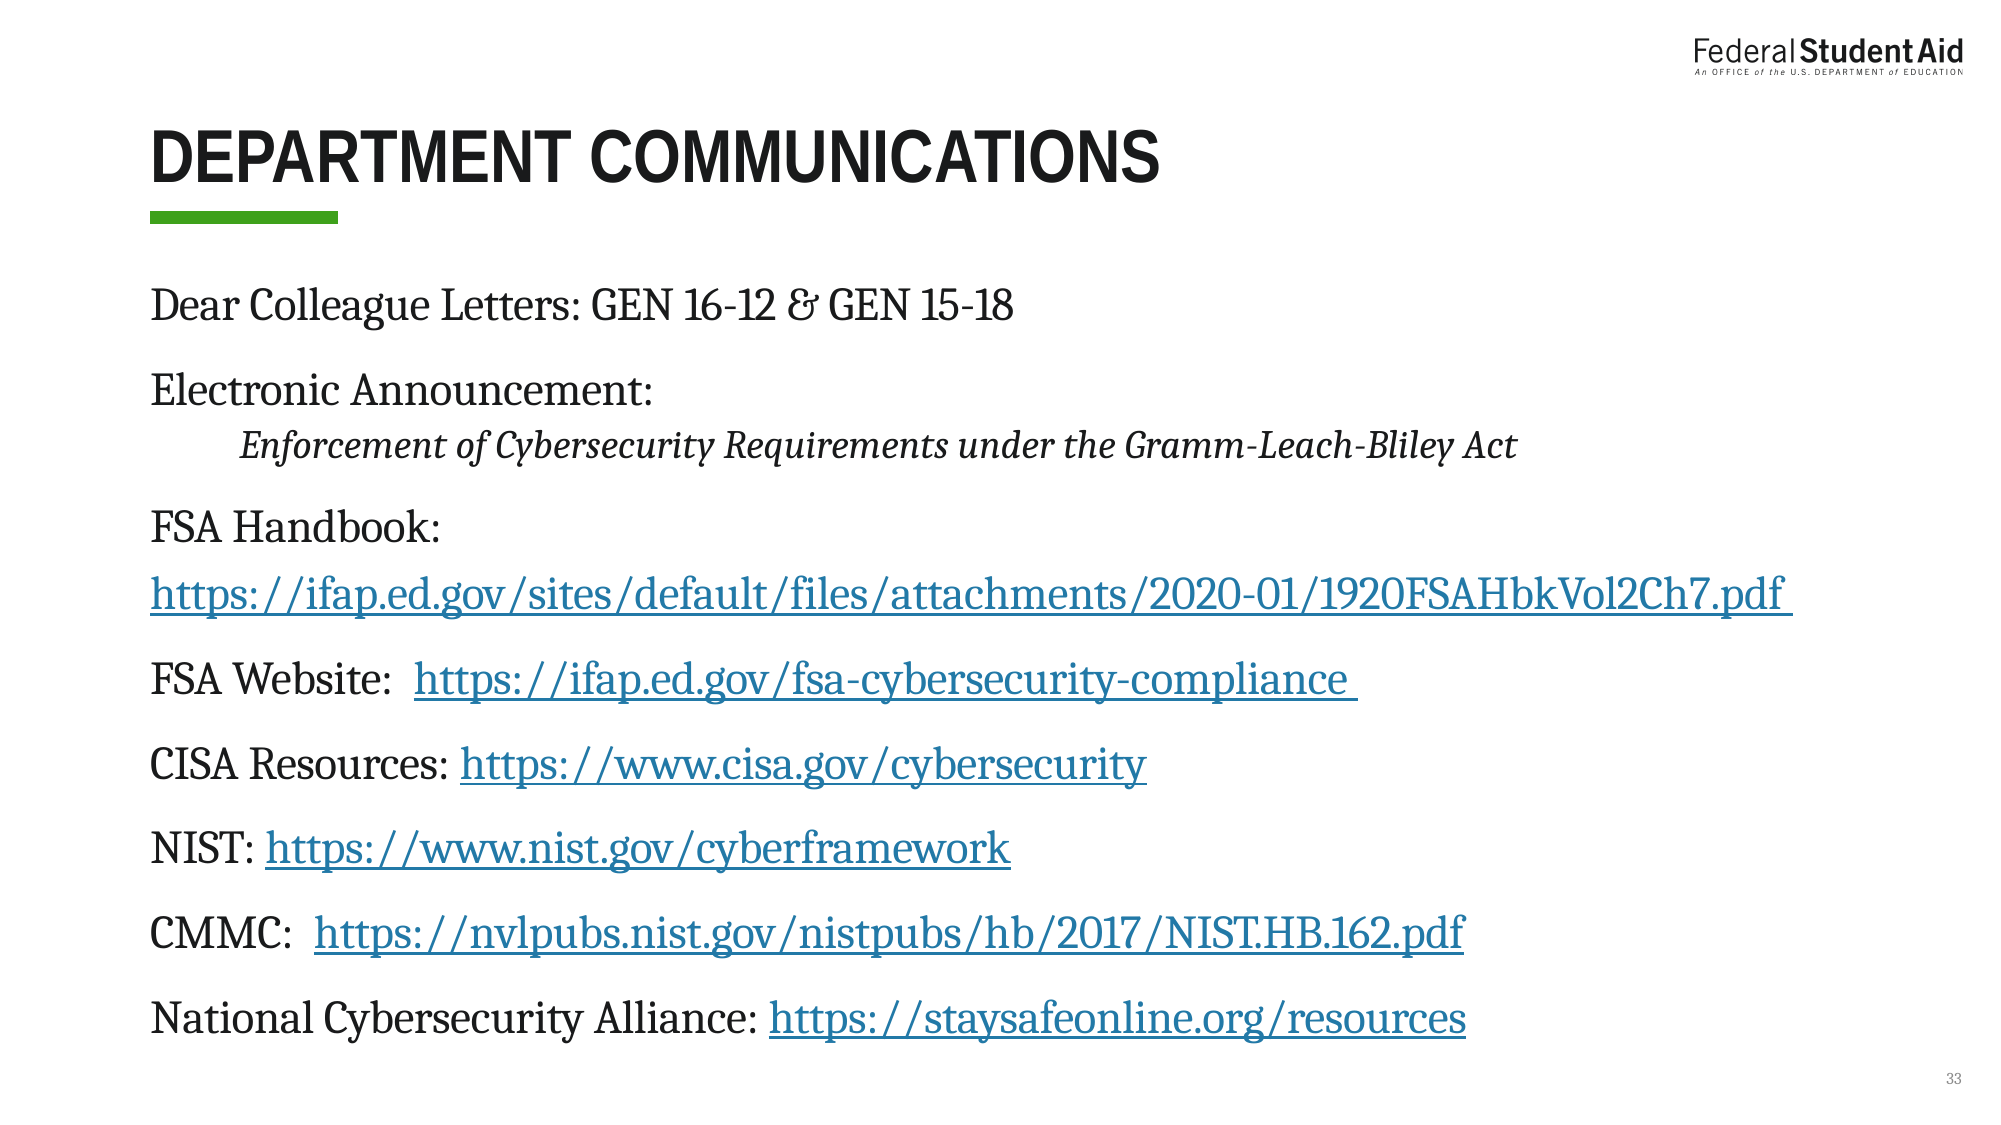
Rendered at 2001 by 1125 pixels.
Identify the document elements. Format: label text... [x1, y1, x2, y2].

list Dear Colleague Letters: GEN 16-12 & GEN 15-18 Electronic Announcement: Enforcement of Cybersecurity Requirements under the Gramm-Leach-Bliley Act FSA Handbook: https://ifap.ed.gov/sites/default/files/attachments/2020-01/1920FSAHbkVol2Ch7.pdf FSA Website: https://ifap.ed.gov/fsa-cybersecurity-compliance CISA Resources: https://www.cisa.gov/cybersecurity NIST: https://www.nist.gov/cyberframework CMMC: https://nvlpubs.nist.gov/nistpubs/hb/2017/NIST.HB.162.pdf National Cybersecurity Alliance: https://staysafeonline.org/resources [150, 262, 1900, 1050]
picture [1694, 37, 1963, 75]
title Department communications [150, 48, 1662, 199]
slide_number 33 [1916, 1068, 1962, 1089]
